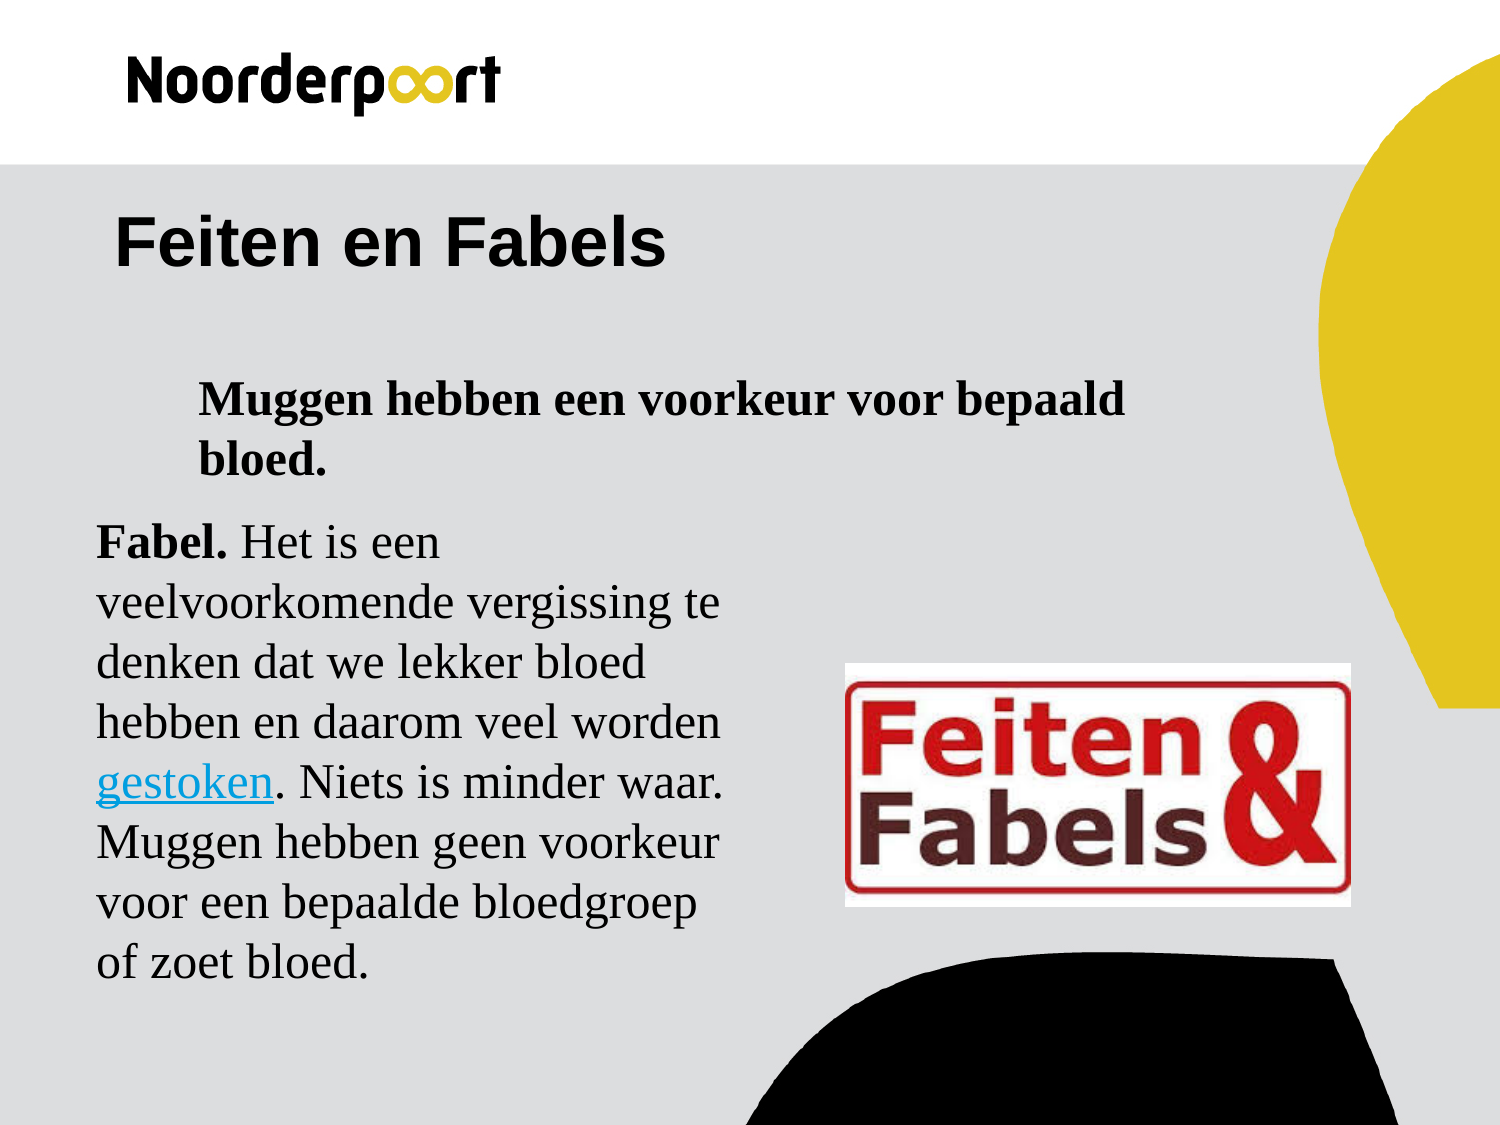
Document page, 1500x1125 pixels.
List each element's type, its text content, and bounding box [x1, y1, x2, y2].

picture [0, 0, 1500, 1125]
title Feiten en Fabels [99, 185, 1283, 292]
text_box Fabel. Het is een veelvoorkomende vergissing te denken dat we lekker bloed hebben en daarom veel worden gestoken. Niets is minder waar. Muggen hebben geen voorkeur voor een bepaalde bloedgroep of zoet bloed. [81, 501, 759, 996]
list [845, 662, 1351, 908]
text_box Muggen hebben een voorkeur voor bepaald bloed. [183, 358, 1245, 494]
